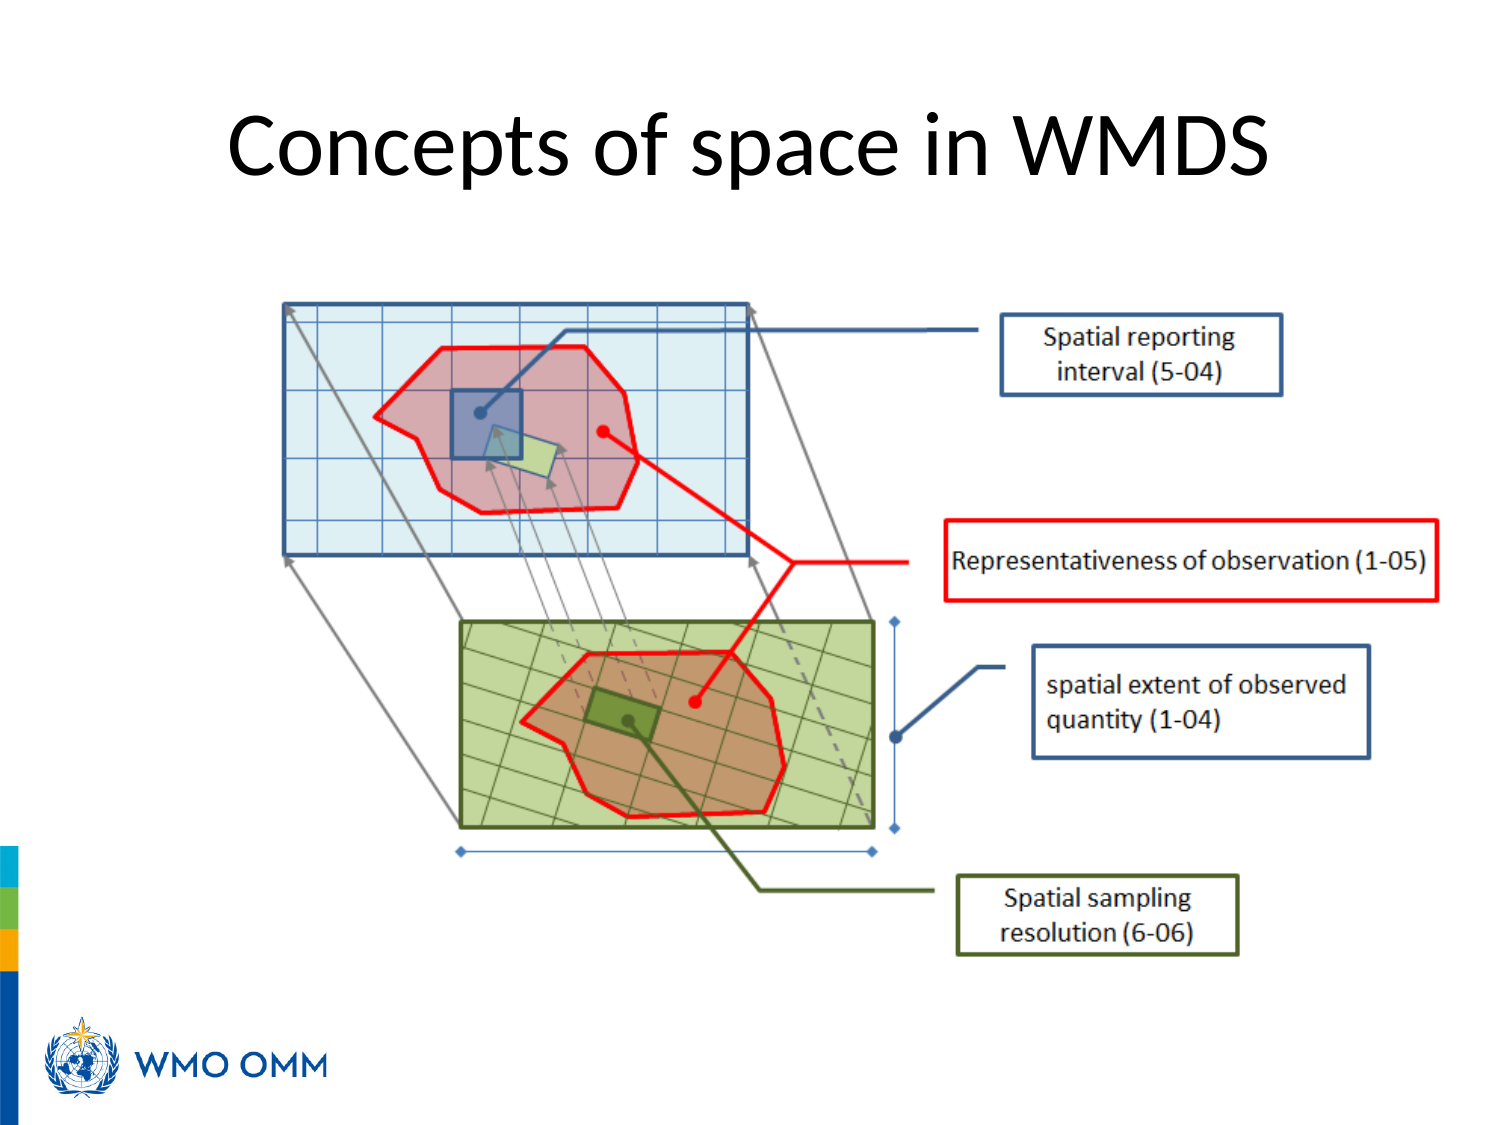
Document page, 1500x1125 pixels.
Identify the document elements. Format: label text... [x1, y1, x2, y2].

title Concepts of space in WMDS [75, 45, 1425, 233]
picture [0, 290, 1448, 1125]
